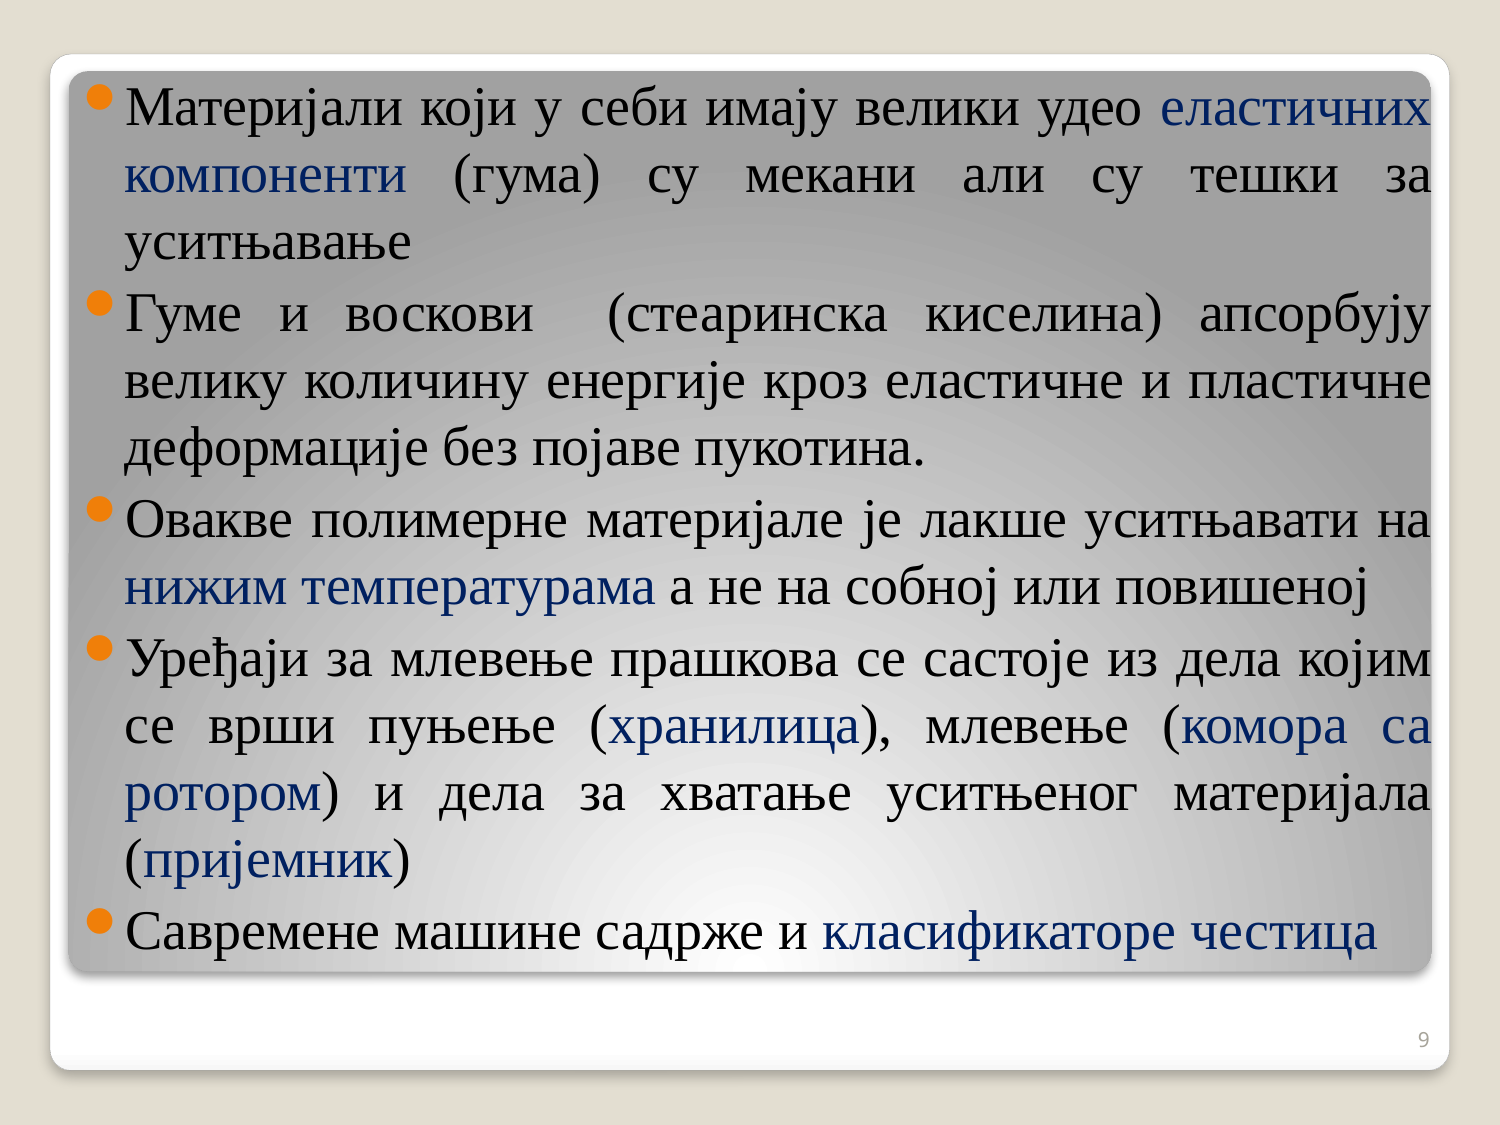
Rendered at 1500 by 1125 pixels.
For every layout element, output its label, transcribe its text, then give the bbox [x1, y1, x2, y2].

list Материјали који у себи имају велики удео еластичних компоненти (гума) су мекани али су тешки за уситњавање Гуме и воскови (стеаринска киселина) апсорбују велику количину енергије кроз еластичне и пластичне деформације без појаве пукотина. Овакве полимерне материјале је лакше уситњавати на нижим температурама а не на собној или повишеној Уређаји за млевење прашкова се састоје из дела којим се врши пуњење (хранилица), млевење (комора са ротором) и дела за хватање уситњеног материјала (пријемник) Савремене машине садрже и класификаторе честица [53, 54, 1447, 1071]
slide_number 9 [1369, 1002, 1445, 1063]
